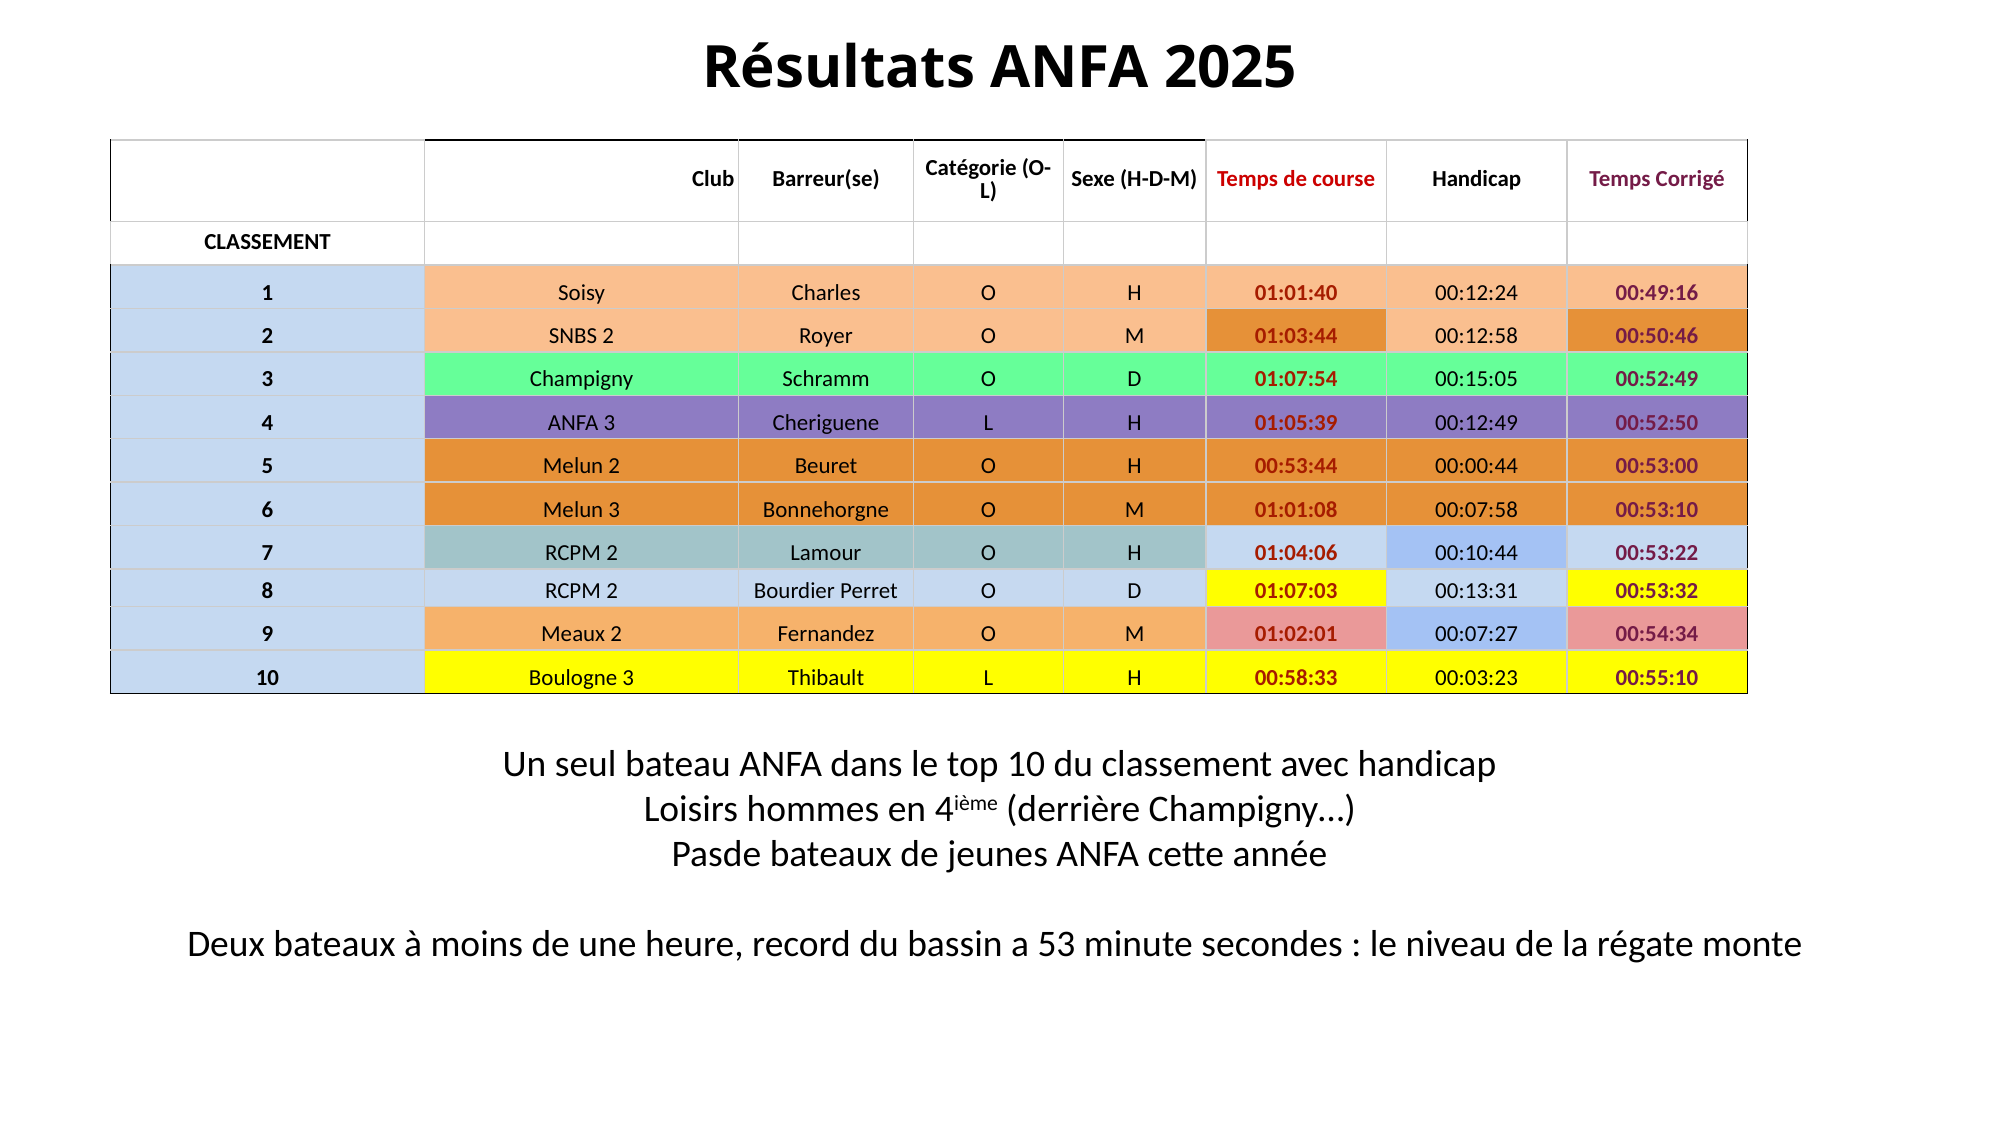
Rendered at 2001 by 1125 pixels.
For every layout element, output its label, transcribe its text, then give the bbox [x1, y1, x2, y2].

table_cell 00:07:27 [1387, 607, 1566, 649]
table_cell M [1064, 607, 1205, 649]
table_cell 00:54:34 [1568, 607, 1747, 649]
table_cell O [914, 570, 1063, 606]
table_cell 01:01:08 [1207, 483, 1386, 525]
table_cell 01:03:44 [1207, 309, 1386, 351]
table_cell [1568, 222, 1747, 264]
table_cell 01:07:54 [1207, 353, 1386, 395]
table_cell CLASSEMENT [111, 222, 424, 264]
table_cell H [1064, 439, 1205, 481]
table_header Catégorie (O-L) [914, 141, 1063, 221]
text_box Un seul bateau ANFA dans le top 10 du classement avec handicap Loisirs hommes en 4ième (derrière Champigny…) Pasde bateaux de jeunes ANFA cette année Deux bateaux à moins de une heure, record du bassin a 53 minute secondes : le niveau de la régate monte [172, 731, 1828, 972]
table_header Club [425, 141, 738, 221]
table_cell 00:53:32 [1568, 570, 1747, 606]
table_header Handicap [1387, 141, 1566, 221]
table_cell Bonnehorgne [739, 483, 913, 525]
table_cell ANFA 3 [425, 396, 738, 438]
table_cell 01:05:39 [1207, 396, 1386, 438]
table_cell Cheriguene [739, 396, 913, 438]
table_cell L [914, 396, 1063, 438]
table_cell Melun 2 [425, 439, 738, 481]
table_cell O [914, 483, 1063, 525]
table_cell [739, 222, 913, 264]
table_cell 00:50:46 [1568, 309, 1747, 351]
table_cell 00:52:50 [1568, 396, 1747, 438]
table_cell Meaux 2 [425, 607, 738, 649]
table_cell 00:10:44 [1387, 526, 1566, 568]
table_cell H [1064, 651, 1205, 693]
table_cell 01:04:06 [1207, 526, 1386, 568]
table_cell 00:55:10 [1568, 651, 1747, 693]
table_cell H [1064, 526, 1205, 568]
table_cell RCPM 2 [425, 526, 738, 568]
table_cell Melun 3 [425, 483, 738, 525]
table_cell 3 [111, 353, 424, 395]
table_cell 00:58:33 [1207, 651, 1386, 693]
table_cell O [914, 439, 1063, 481]
table_cell H [1064, 266, 1205, 308]
table_cell Fernandez [739, 607, 913, 649]
table_cell 9 [111, 607, 424, 649]
table_cell 00:00:44 [1387, 439, 1566, 481]
table_cell 8 [111, 570, 424, 606]
table_cell Thibault [739, 651, 913, 693]
table_cell O [914, 353, 1063, 395]
table_cell [914, 222, 1063, 264]
table_cell Soisy [425, 266, 738, 308]
table_header Sexe (H-D-M) [1064, 141, 1205, 221]
table_cell M [1064, 309, 1205, 351]
table_cell 00:53:44 [1207, 439, 1386, 481]
table_cell Lamour [739, 526, 913, 568]
table_cell O [914, 526, 1063, 568]
table_cell 10 [111, 651, 424, 693]
table_cell Royer [739, 309, 913, 351]
table_cell 00:03:23 [1387, 651, 1566, 693]
table_cell Champigny [425, 353, 738, 395]
table_cell 00:53:22 [1568, 526, 1747, 568]
table_cell 00:12:58 [1387, 309, 1566, 351]
table_cell O [914, 266, 1063, 308]
table_cell 00:52:49 [1568, 353, 1747, 395]
table_cell 00:13:31 [1387, 570, 1566, 606]
table_cell Beuret [739, 439, 913, 481]
table_cell [1207, 222, 1386, 264]
table_cell 00:53:10 [1568, 483, 1747, 525]
table_cell [1064, 222, 1205, 264]
table_cell O [914, 309, 1063, 351]
table_cell 7 [111, 526, 424, 568]
table_cell M [1064, 483, 1205, 525]
table_cell H [1064, 396, 1205, 438]
table_cell 01:02:01 [1207, 607, 1386, 649]
table_cell 01:07:03 [1207, 570, 1386, 606]
table_header Temps de course [1207, 141, 1386, 221]
table_cell Schramm [739, 353, 913, 395]
table_cell 00:07:58 [1387, 483, 1566, 525]
table_cell 1 [111, 266, 424, 308]
table_cell 00:49:16 [1568, 266, 1747, 308]
table_cell Charles [739, 266, 913, 308]
table_cell Boulogne 3 [425, 651, 738, 693]
table_cell 5 [111, 439, 424, 481]
table_cell 00:12:49 [1387, 396, 1566, 438]
table_header [111, 141, 424, 221]
table_cell 00:53:00 [1568, 439, 1747, 481]
table_cell SNBS 2 [425, 309, 738, 351]
table_cell D [1064, 570, 1205, 606]
table_cell 00:15:05 [1387, 353, 1566, 395]
title Résultats ANFA 2025 [137, 34, 1863, 103]
table_cell [425, 222, 738, 264]
table_cell 2 [111, 309, 424, 351]
table_cell Bourdier Perret [739, 570, 913, 606]
table_cell 01:01:40 [1207, 266, 1386, 308]
table_cell 00:12:24 [1387, 266, 1566, 308]
table_header Barreur(se) [739, 141, 913, 221]
table_cell 6 [111, 483, 424, 525]
table_cell L [914, 651, 1063, 693]
table_cell D [1064, 353, 1205, 395]
table_cell [1387, 222, 1566, 264]
table_cell RCPM 2 [425, 570, 738, 606]
table_cell O [914, 607, 1063, 649]
table_cell 4 [111, 396, 424, 438]
table_header Temps Corrigé [1568, 141, 1747, 221]
